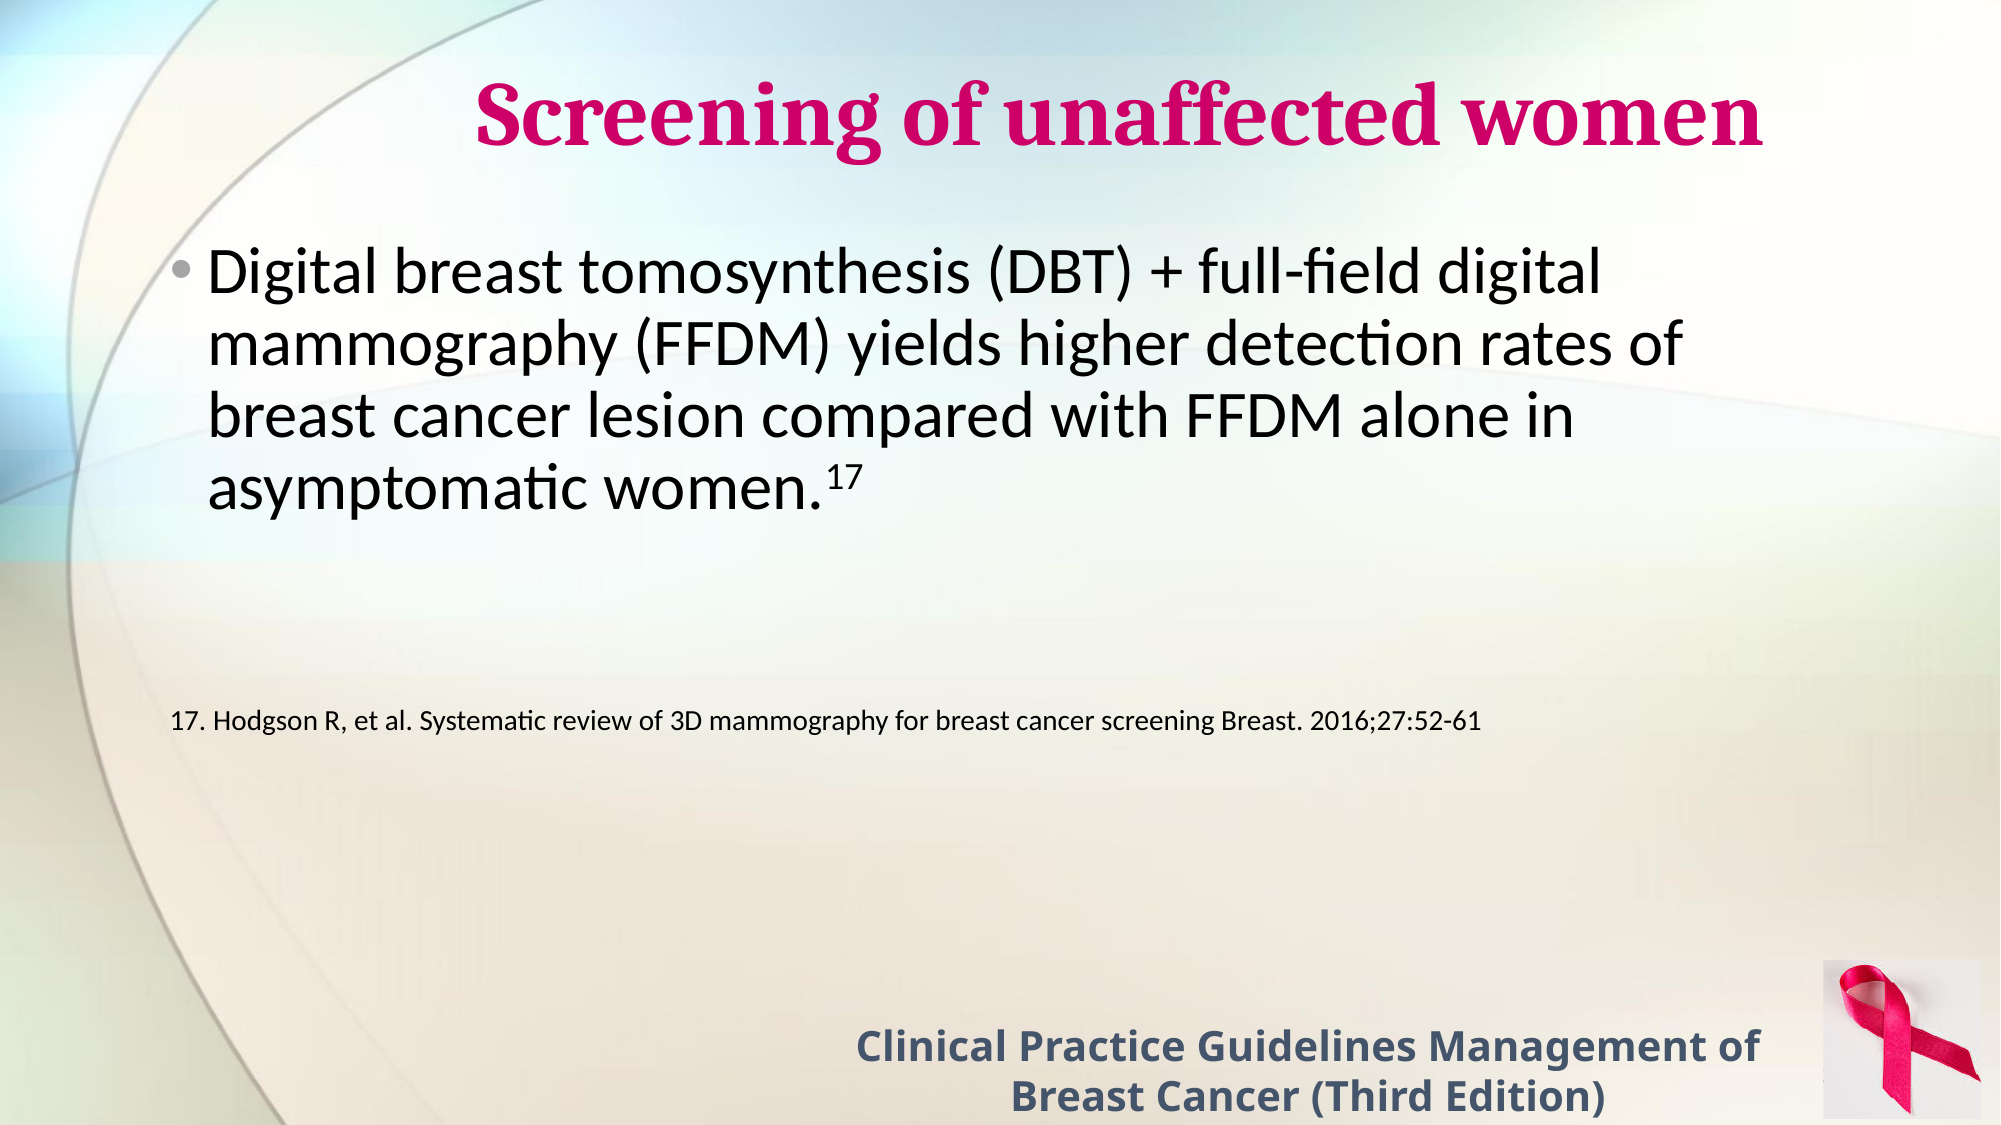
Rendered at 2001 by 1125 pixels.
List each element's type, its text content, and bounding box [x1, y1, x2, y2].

text_box Clinical Practice Guidelines Management of Breast Cancer (Third Edition) [792, 1011, 1824, 1125]
list Digital breast tomosynthesis (DBT) + full-field digital mammography (FFDM) yields higher detection rates of breast cancer lesion compared with FFDM alone in asymptomatic women.17 17. Hodgson R, et al. Systematic review of 3D mammography for breast cancer screening Breast. 2016;27:52-61 [154, 228, 1863, 916]
picture [0, 0, 2001, 1125]
title Screening of unaffected women [381, 43, 1863, 228]
slide_number 21 [1325, 1042, 1813, 1103]
